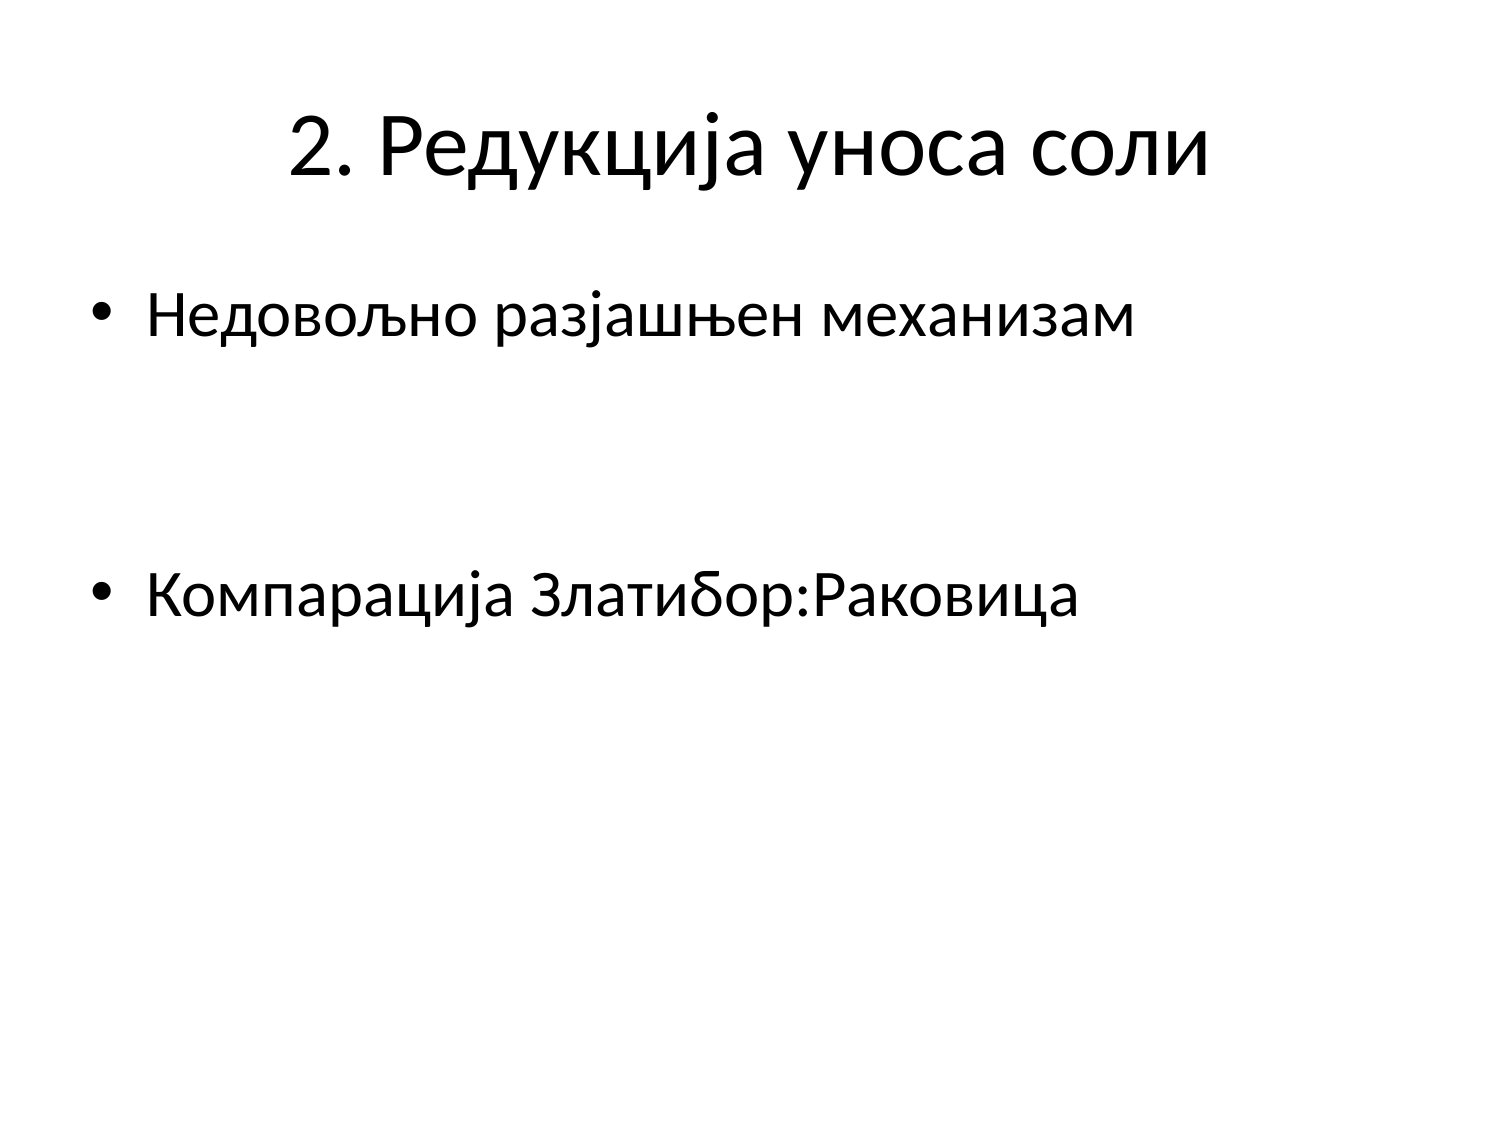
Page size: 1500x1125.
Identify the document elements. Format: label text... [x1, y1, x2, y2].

title 2. Редукција уноса соли [75, 45, 1425, 233]
list Недовољно разјашњен механизам Компарација Златибор:Раковица [75, 262, 1425, 1005]
